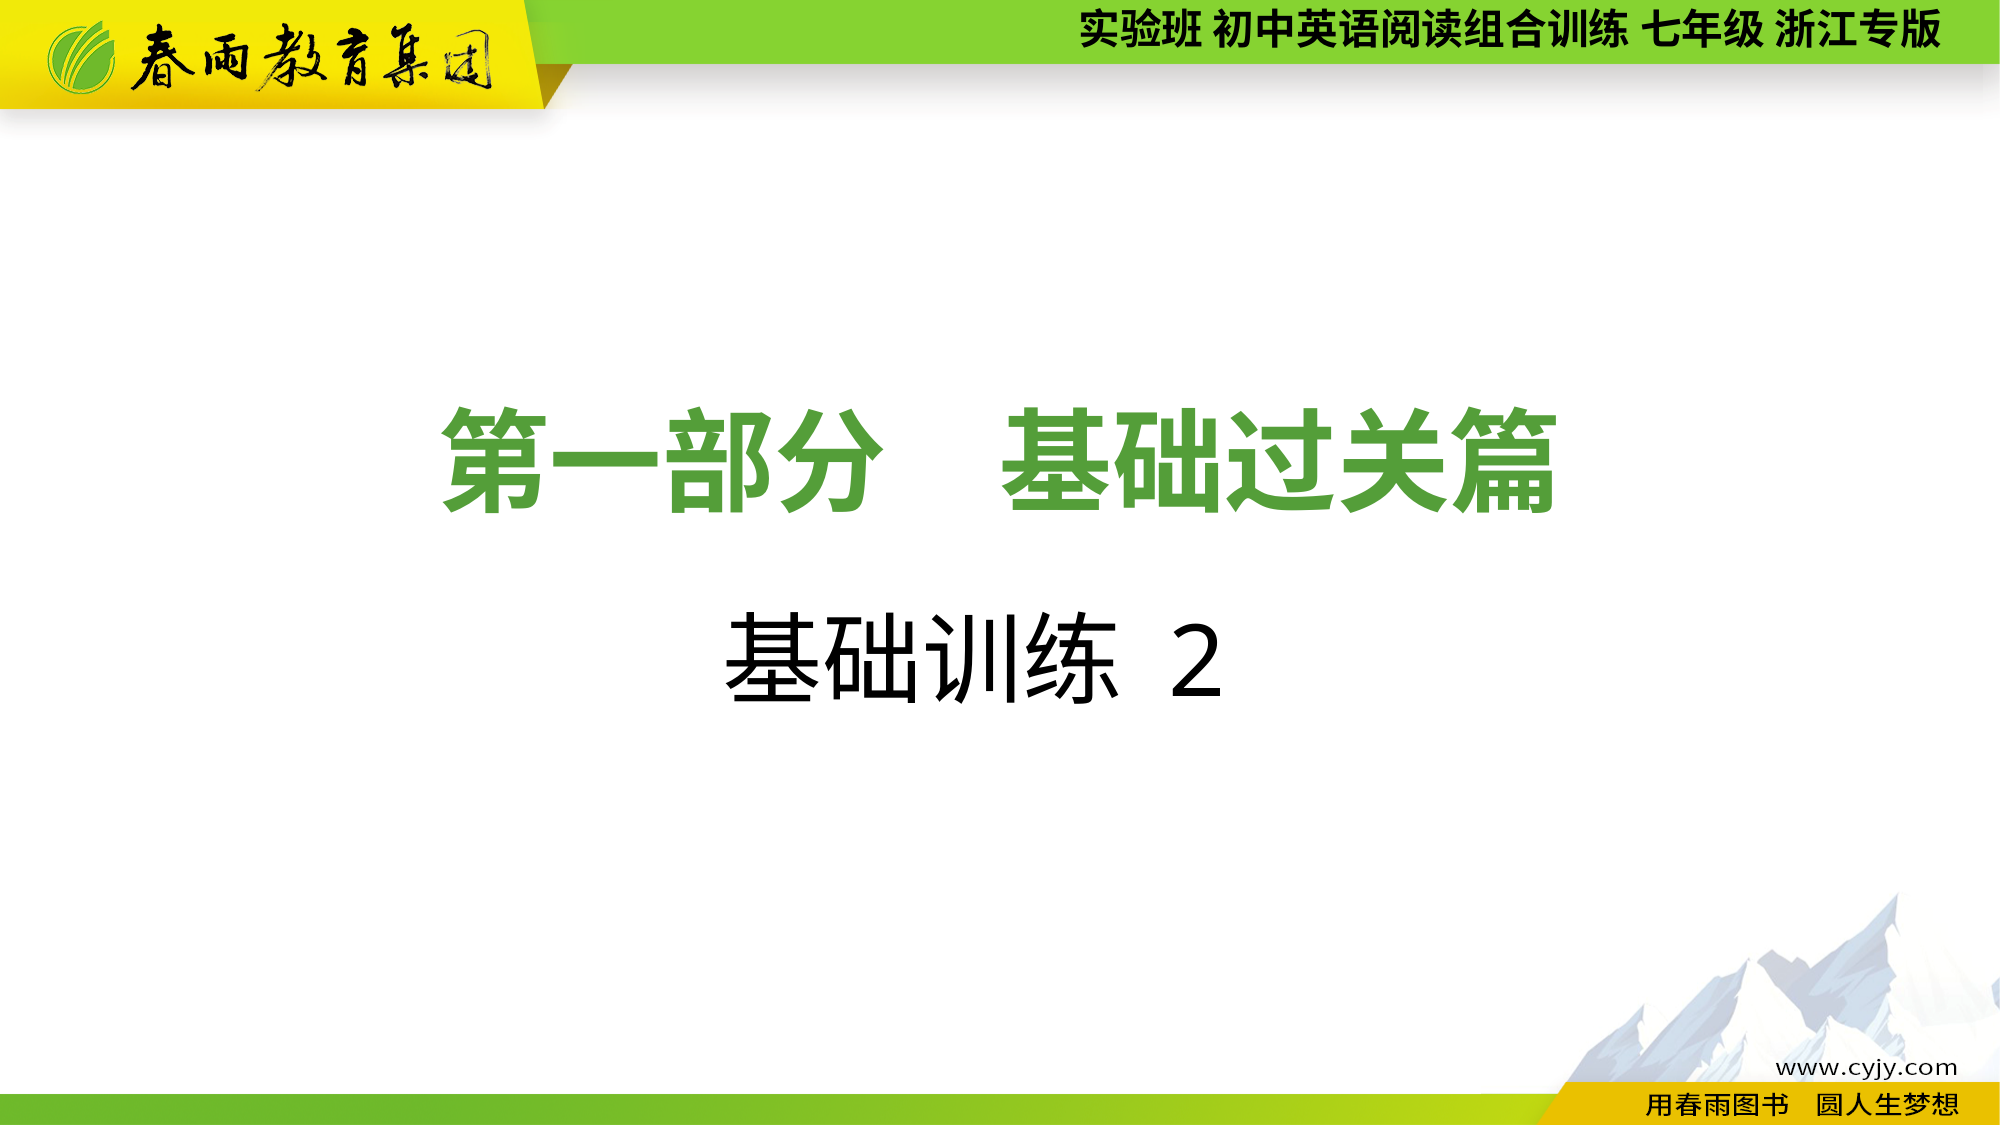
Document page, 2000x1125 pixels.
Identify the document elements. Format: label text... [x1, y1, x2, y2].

text_box 基础训练 2 [54, 528, 1946, 724]
picture [0, 0, 2000, 1125]
text_box 第一部分 基础过关篇 [54, 316, 1946, 528]
